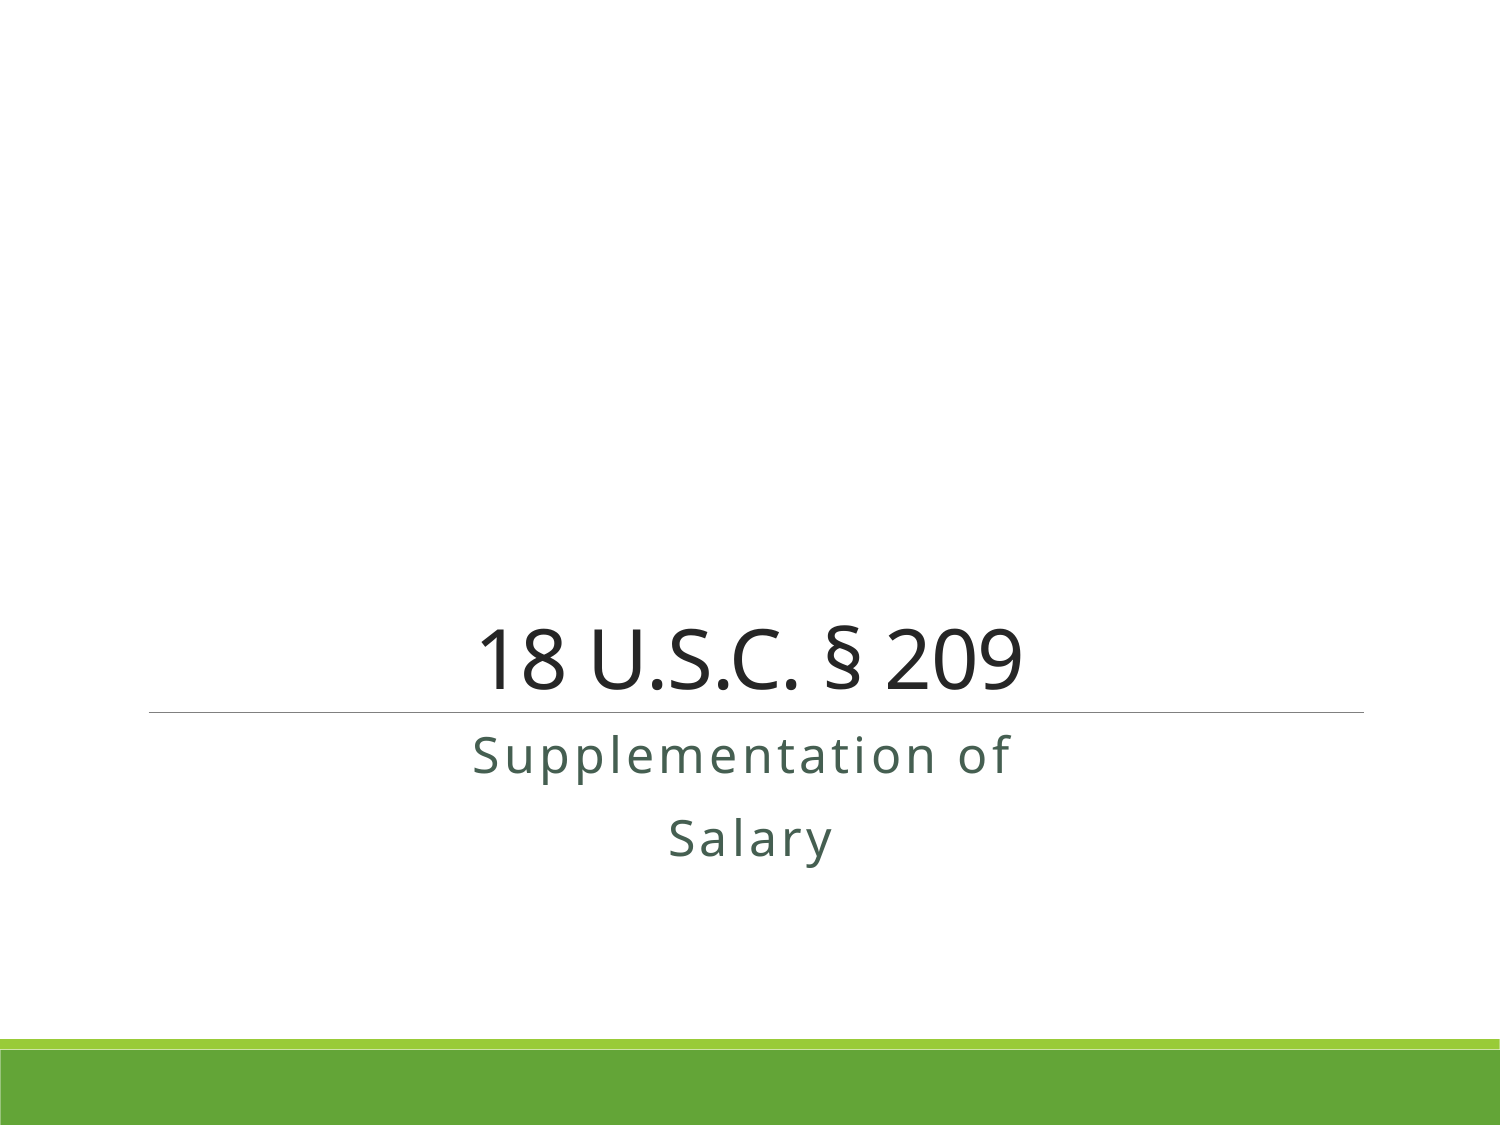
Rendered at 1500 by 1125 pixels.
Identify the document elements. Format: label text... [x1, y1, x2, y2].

list Supplementation of Salary [216, 722, 1284, 777]
title 18 U.S.C. § 209 [286, 516, 1214, 715]
